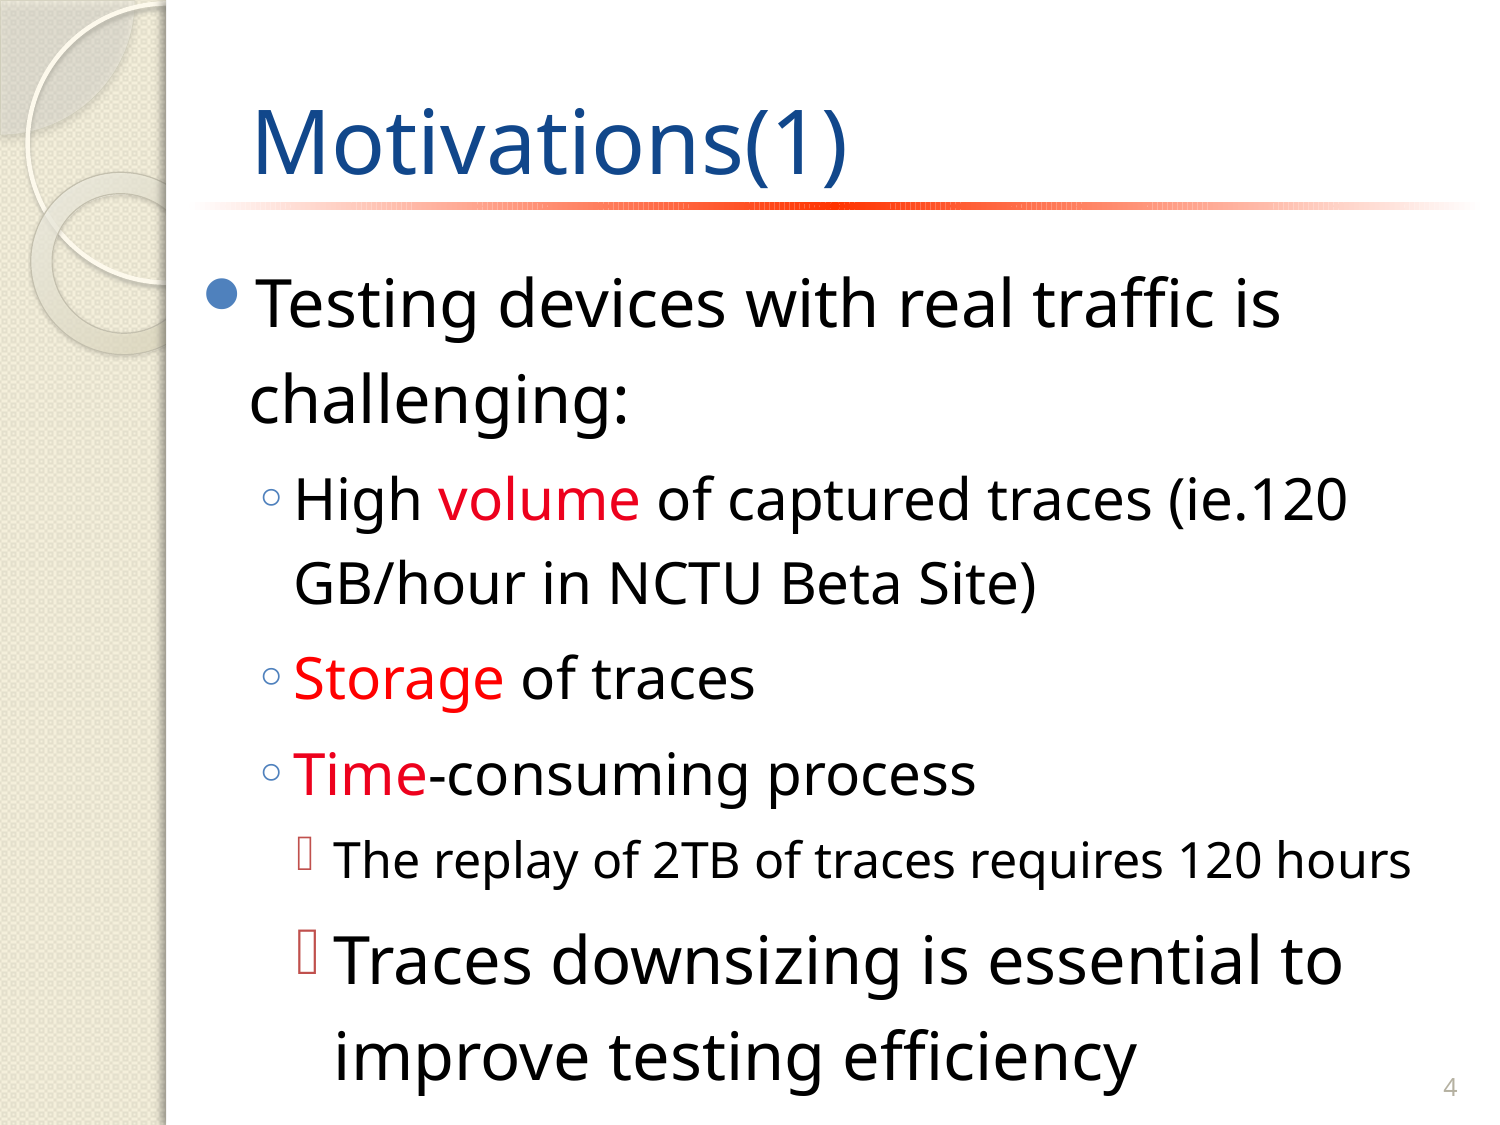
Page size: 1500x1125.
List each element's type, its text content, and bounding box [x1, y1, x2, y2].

slide_number 4 [1413, 1034, 1488, 1113]
list Testing devices with real traffic is challenging: High volume of captured traces (ie.120 GB/hour in NCTU Beta Site) Storage of traces Time-consuming process The replay of 2TB of traces requires 120 hours Traces downsizing is essential to improve testing efficiency [173, 237, 1488, 1113]
title Motivations(1) [235, 45, 1466, 233]
